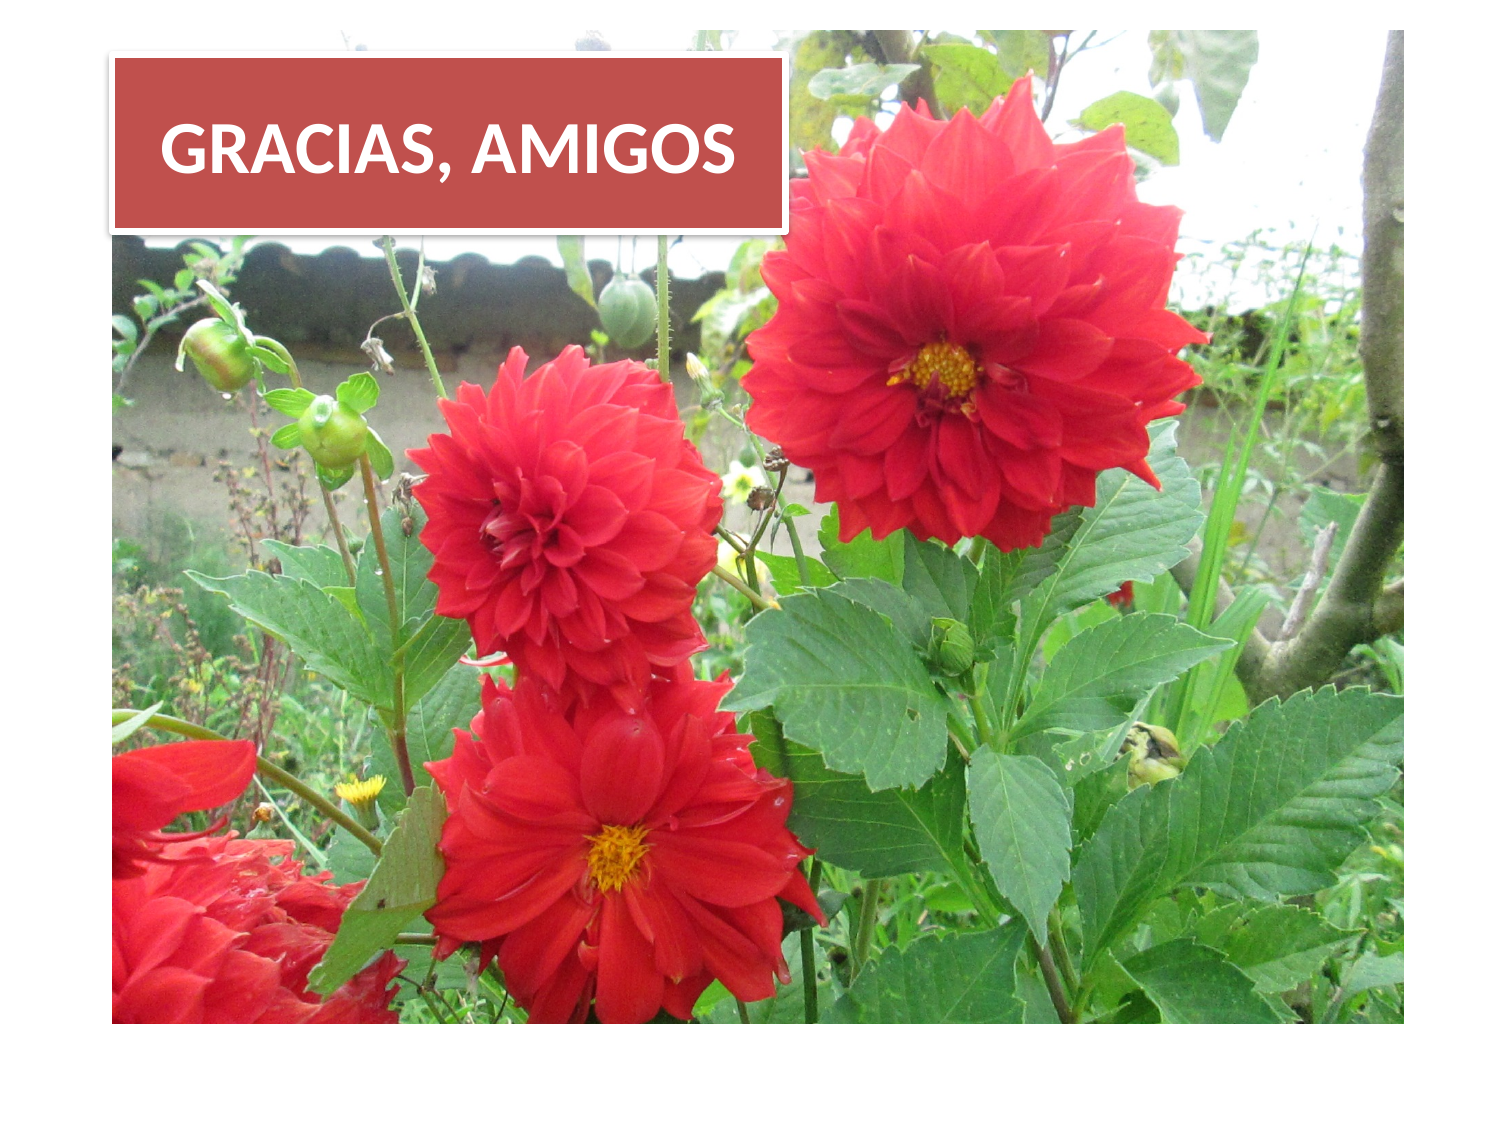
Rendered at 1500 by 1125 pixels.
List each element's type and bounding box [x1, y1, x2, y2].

list [111, 30, 1404, 1024]
